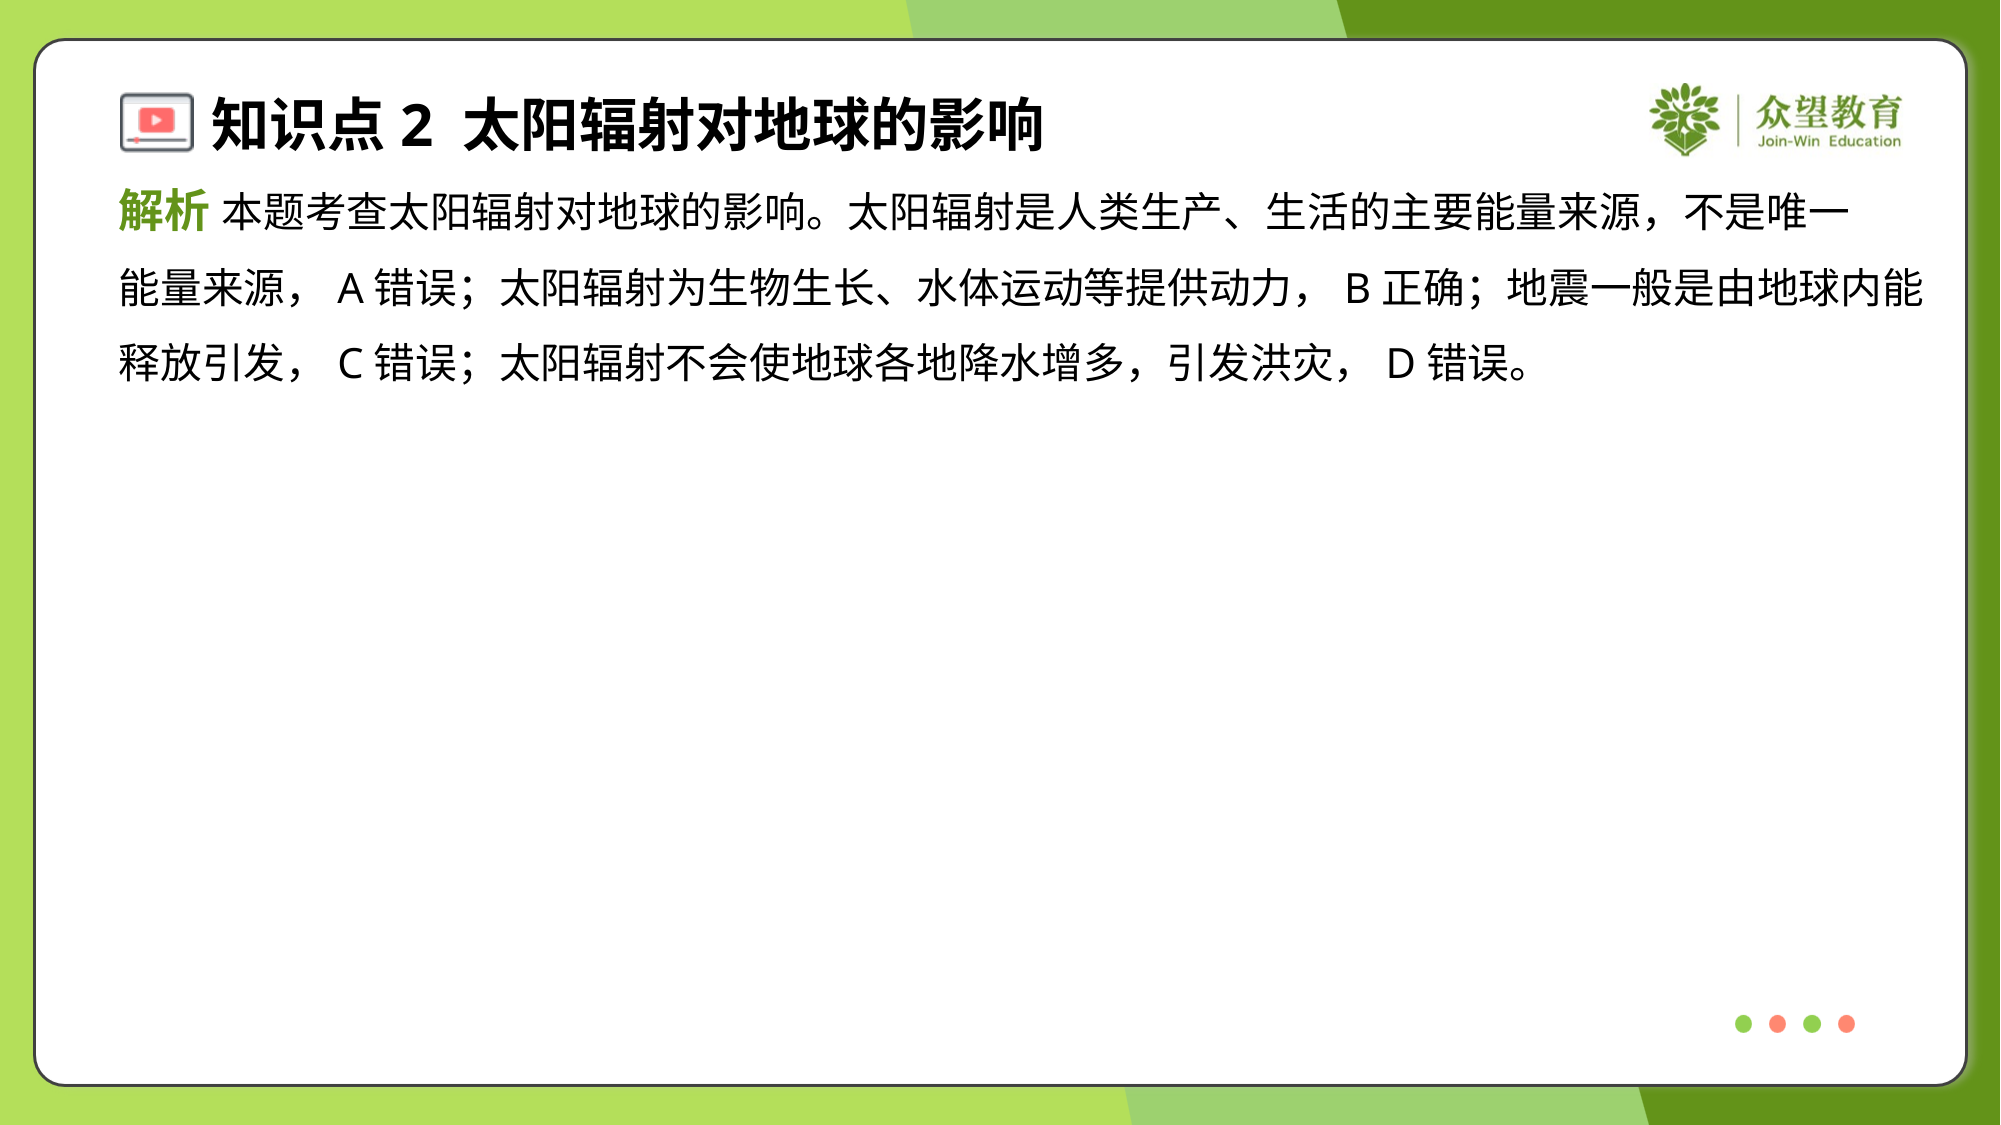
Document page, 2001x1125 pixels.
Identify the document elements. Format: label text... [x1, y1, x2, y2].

picture [0, 0, 2000, 1125]
text_box 解析 本题考查太阳辐射对地球的影响。太阳辐射是人类生产、生活的主要能量来源，不是唯一 能量来源，A错误；太阳辐射为生物生长、水体运动等提供动力，B正确；地震一般是由地球内能 释放引发，C错误；太阳辐射不会使地球各地降水增多，引发洪灾，D错误。 [118, 159, 1883, 387]
